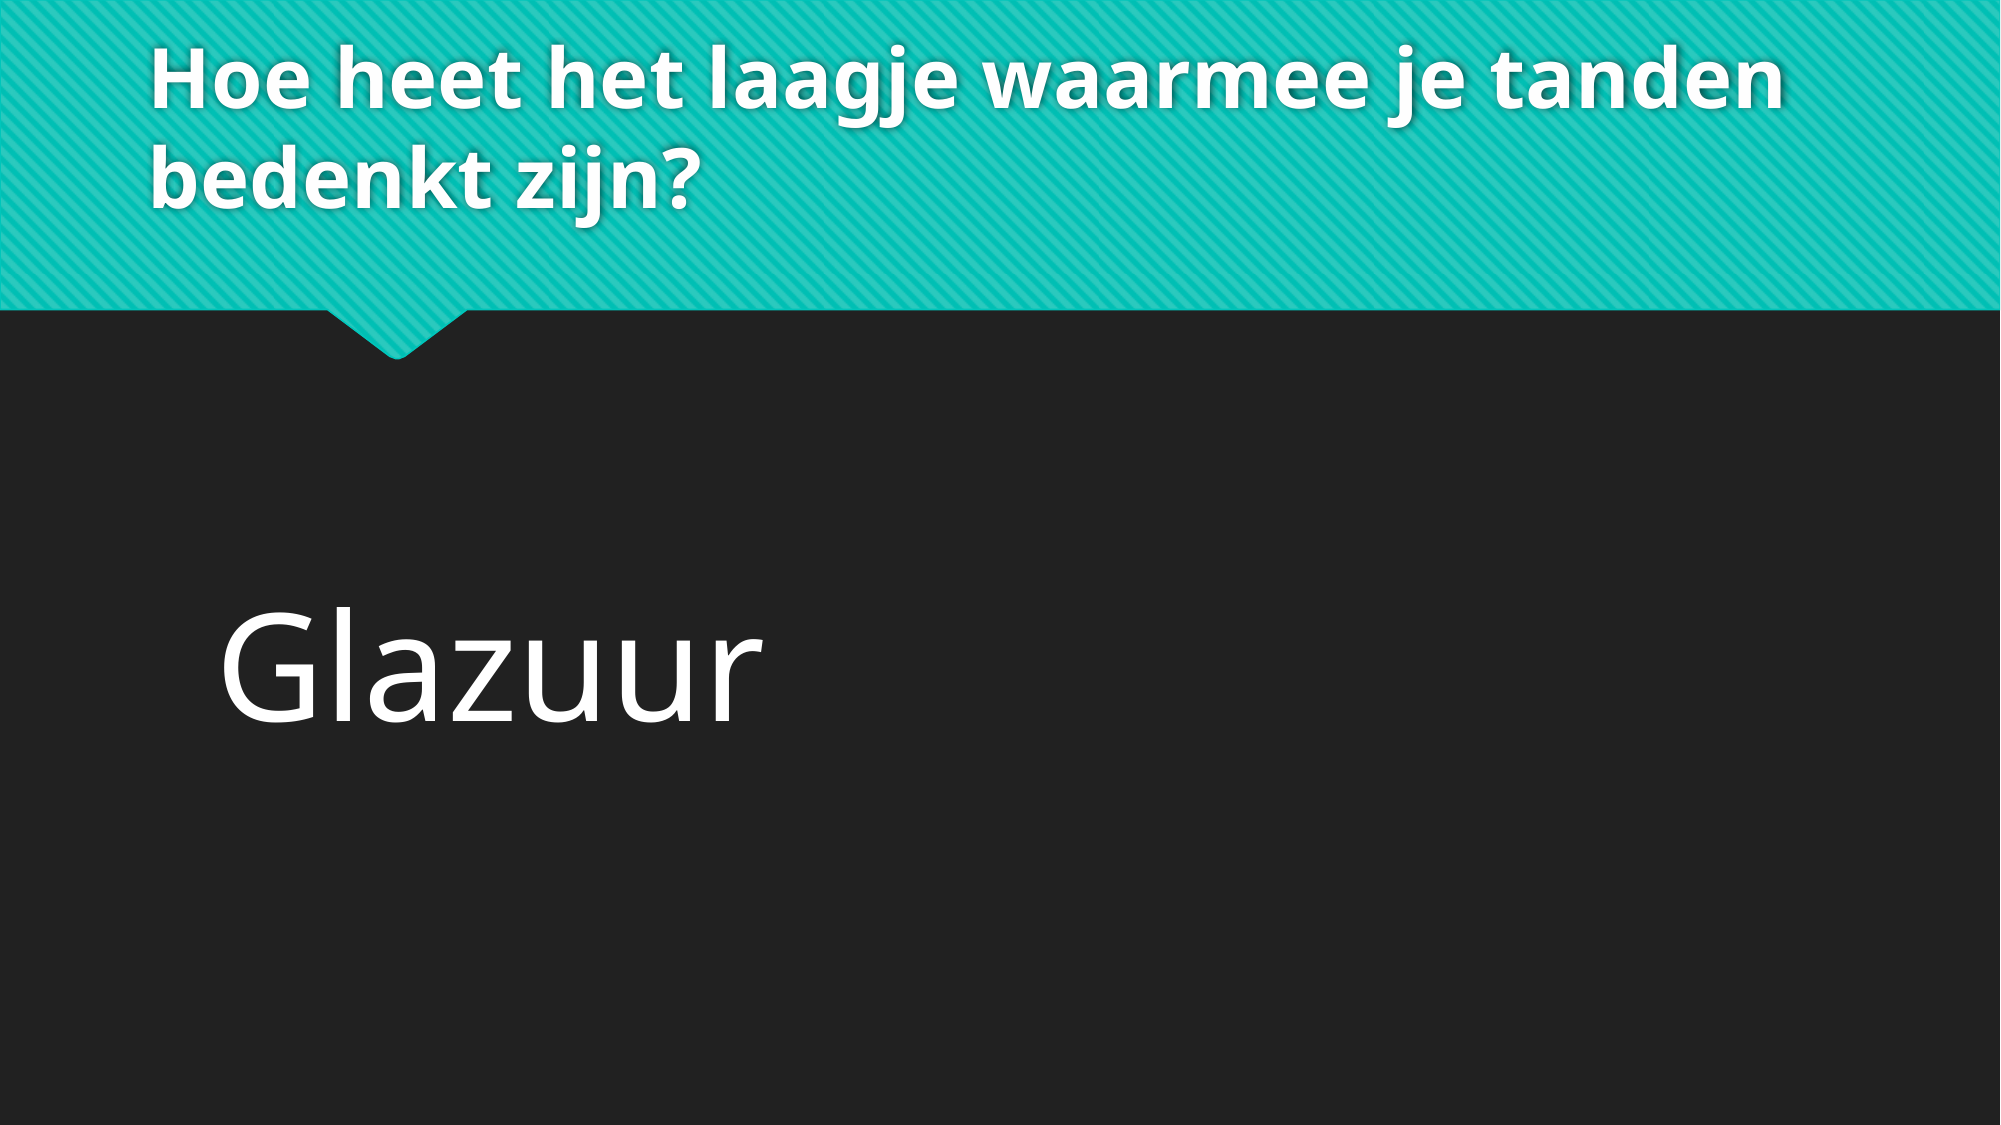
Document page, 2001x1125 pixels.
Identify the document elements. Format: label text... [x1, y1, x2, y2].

title Hoe heet het laagje waarmee je tanden bedenkt zijn? [132, 73, 1868, 233]
text_box Glazuur [200, 564, 1868, 760]
